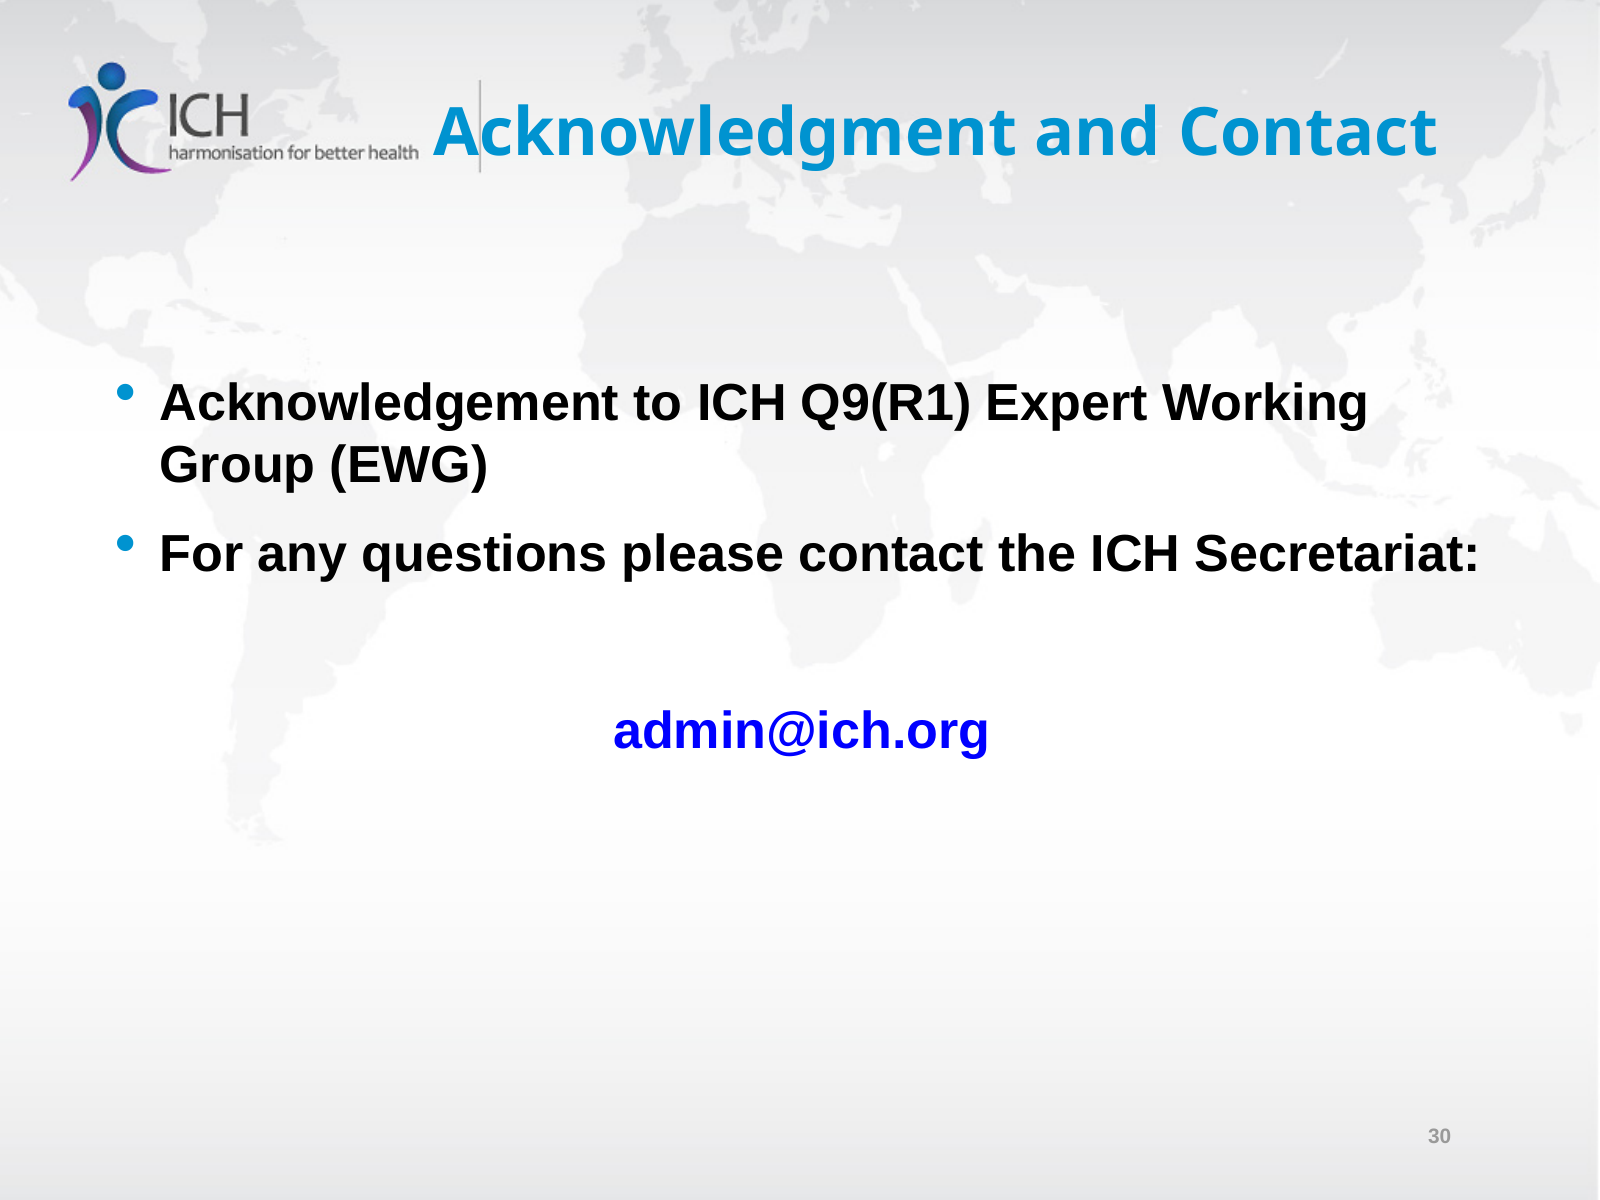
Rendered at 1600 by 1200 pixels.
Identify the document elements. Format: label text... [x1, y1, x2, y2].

picture [0, 0, 1600, 1200]
list Acknowledgement to ICH Q9(R1) Expert Working Group (EWG) For any questions please contact the ICH Secretariat: admin@ich.org [114, 363, 1533, 1066]
title Acknowledgment and Contact [233, 68, 1600, 199]
